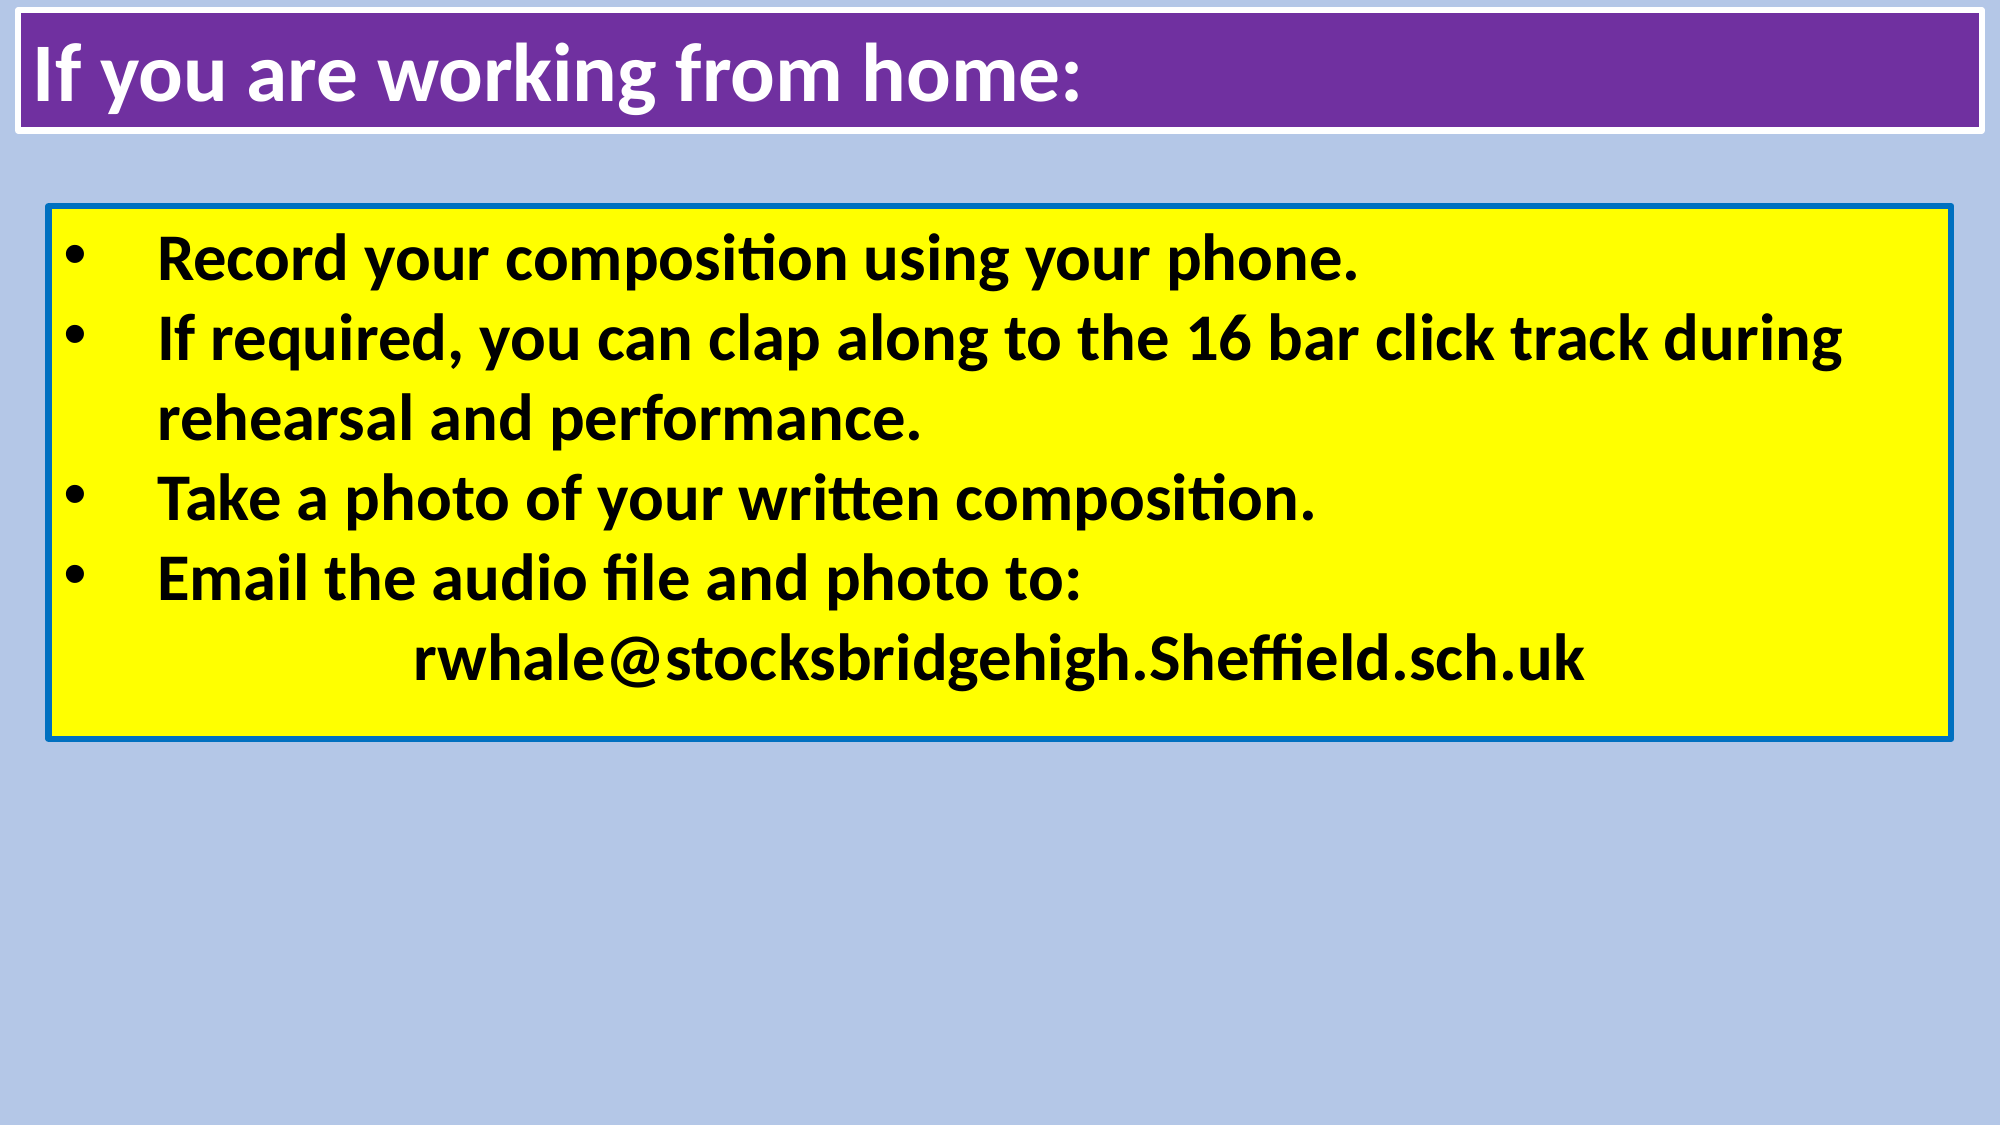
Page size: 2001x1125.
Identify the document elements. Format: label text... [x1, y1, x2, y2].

text_box Record your composition using your phone. If required, you can clap along to the 16 bar click track during rehearsal and performance. Take a photo of your written composition. Email the audio file and photo to: rwhale@stocksbridgehigh.Sheffield.sch.uk [48, 206, 1952, 739]
text_box If you are working from home: [18, 10, 1982, 131]
